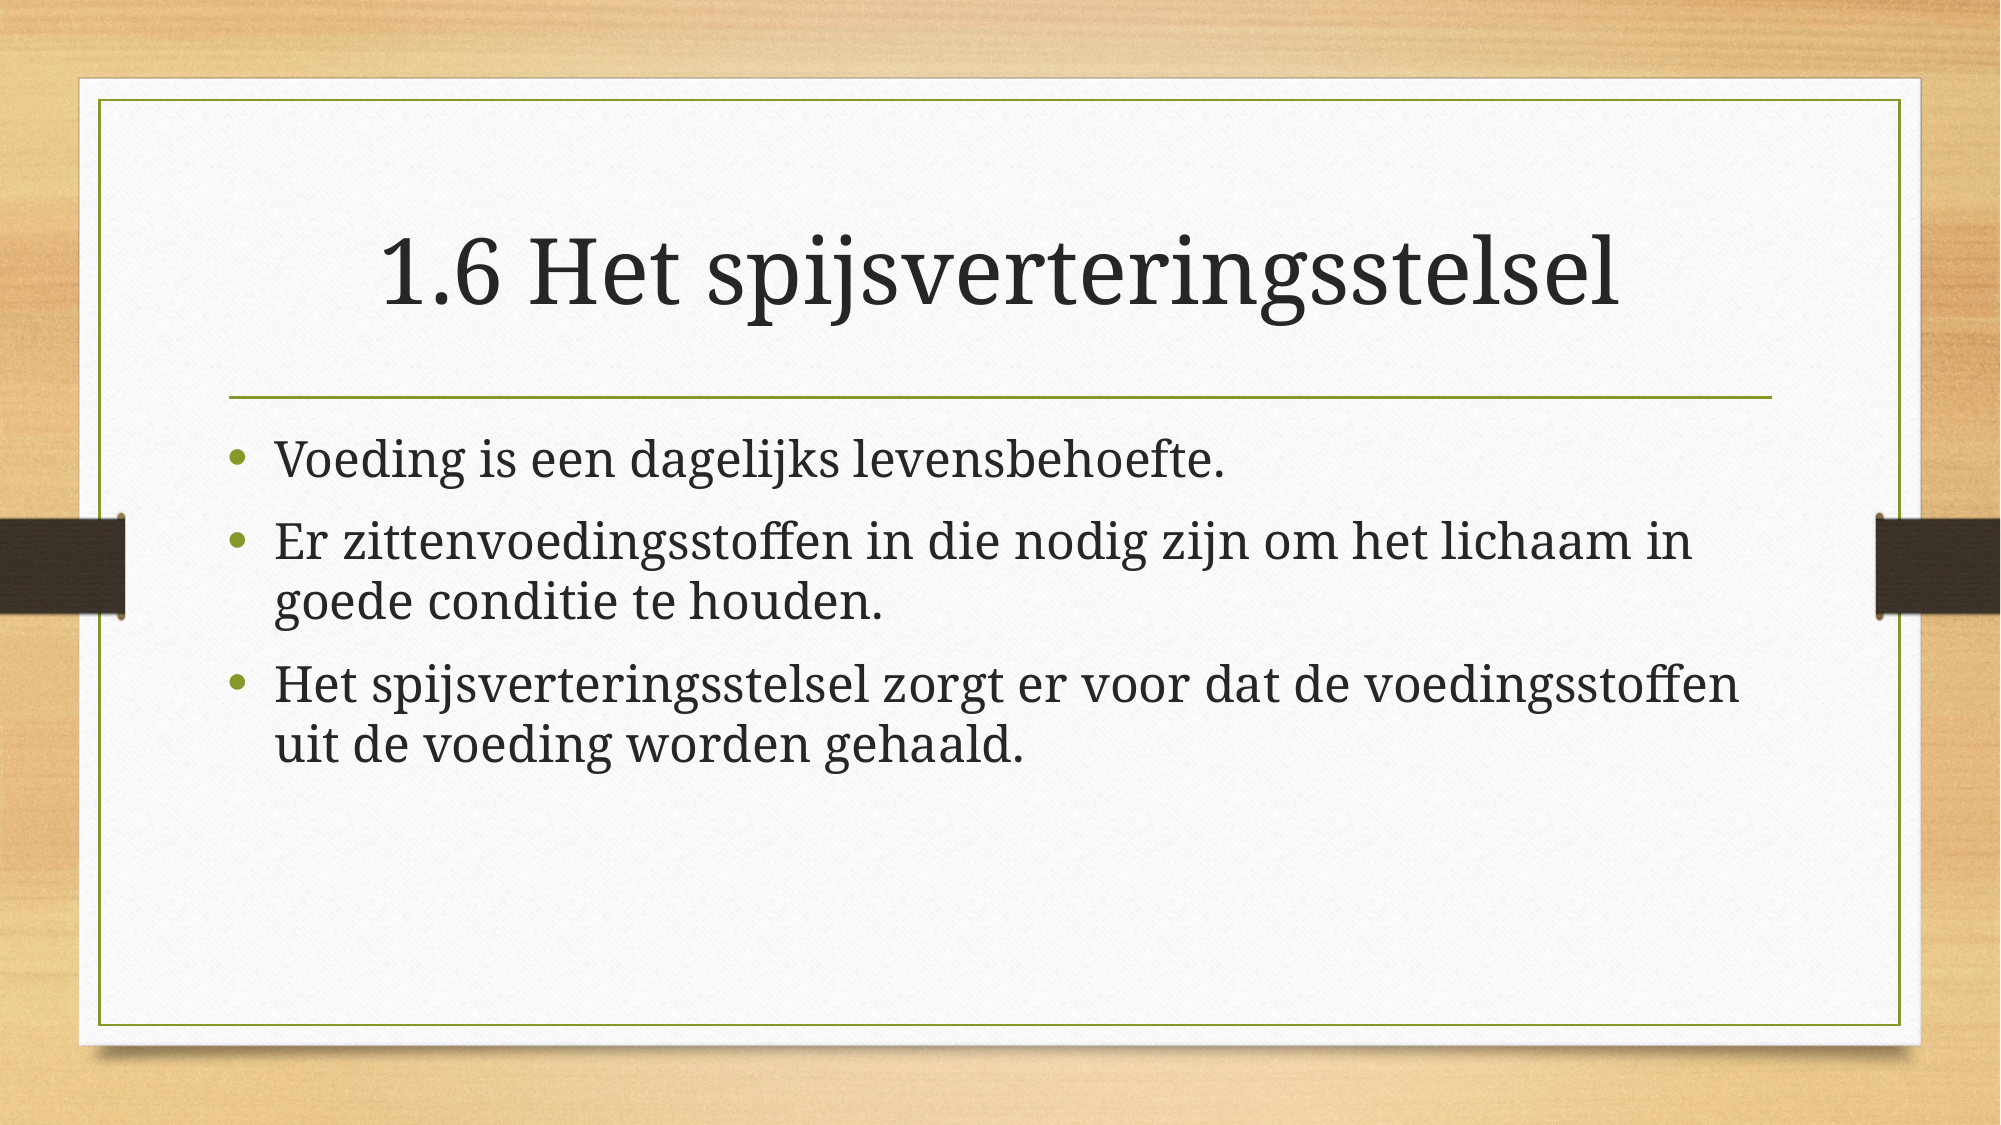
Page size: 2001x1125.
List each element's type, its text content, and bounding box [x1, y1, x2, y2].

picture [0, 0, 2001, 1125]
title 1.6 Het spijsverteringsstelsel [212, 161, 1788, 375]
list Voeding is een dagelijks levensbehoefte. Er zittenvoedingsstoffen in die nodig zijn om het lichaam in goede conditie te houden. Het spijsverteringsstelsel zorgt er voor dat de voedingsstoffen uit de voeding worden gehaald. [212, 419, 1788, 964]
